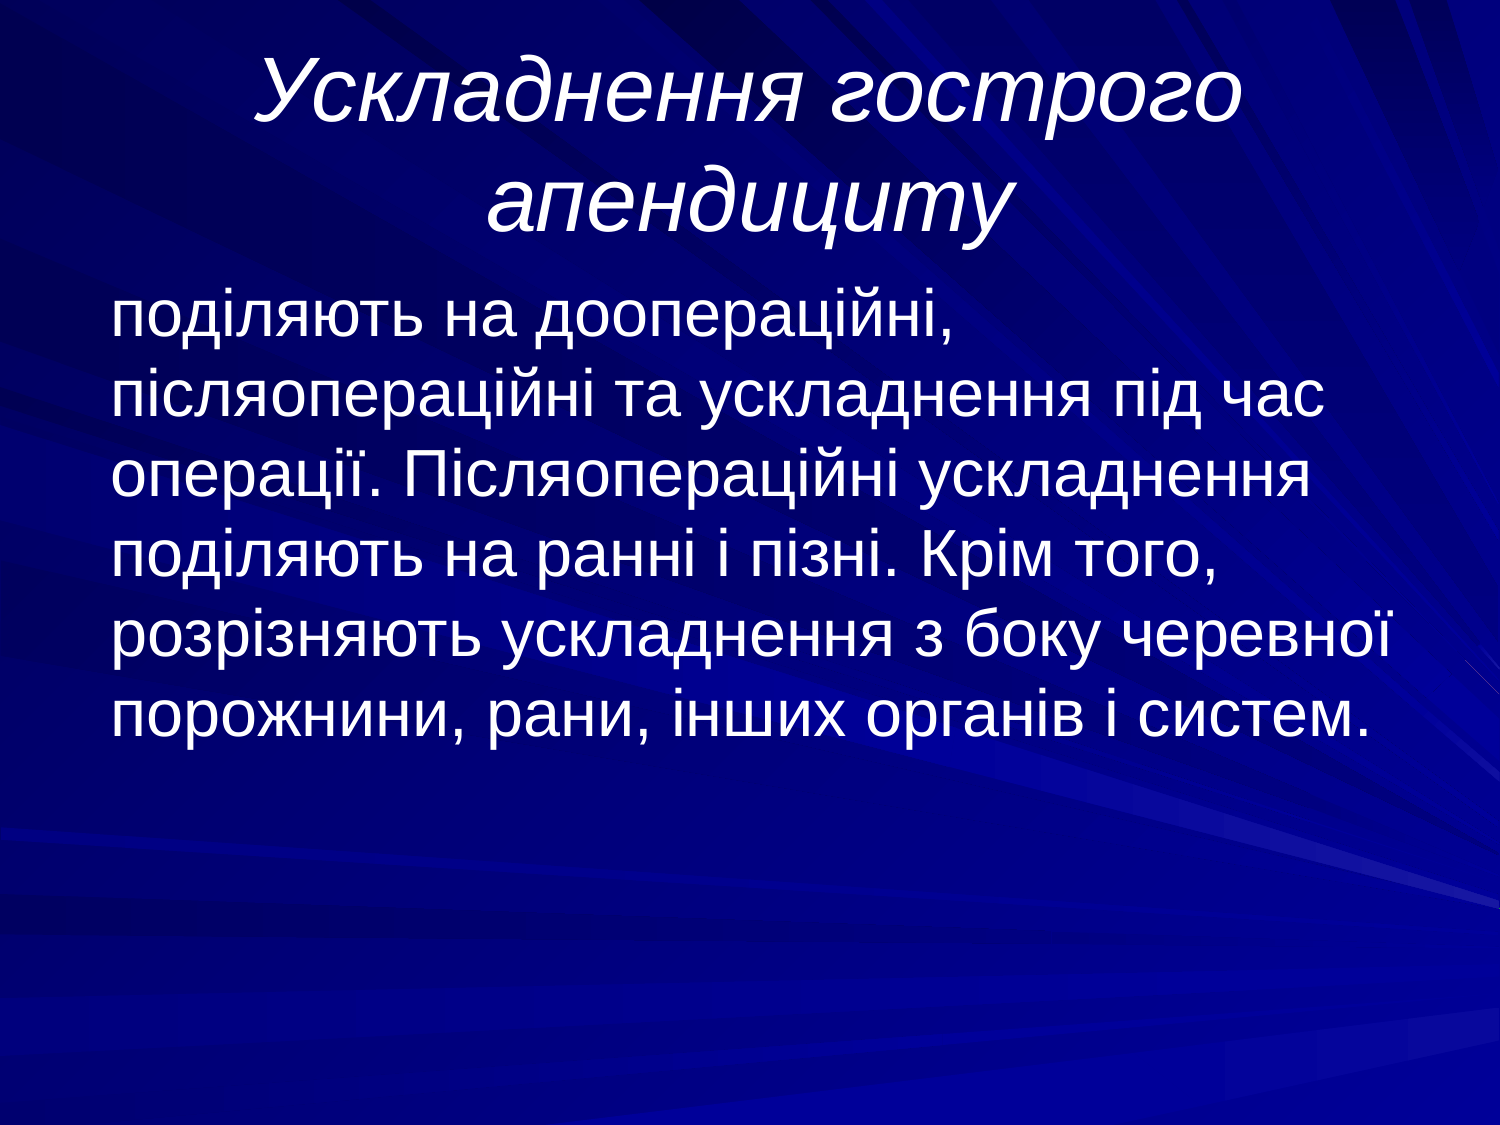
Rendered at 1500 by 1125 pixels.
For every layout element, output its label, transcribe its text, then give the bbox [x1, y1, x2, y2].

list поділяють на доопераційні, післяопераційні та ускладнення під час операції. Післяопераційні ускладнення поділяють на ранні і пізні. Крім того, розрізняють ускладнення з боку черевної порожнини, рани, інших органів і систем. [75, 262, 1425, 1006]
title Ускладнення гострого апендициту [75, 45, 1425, 234]
